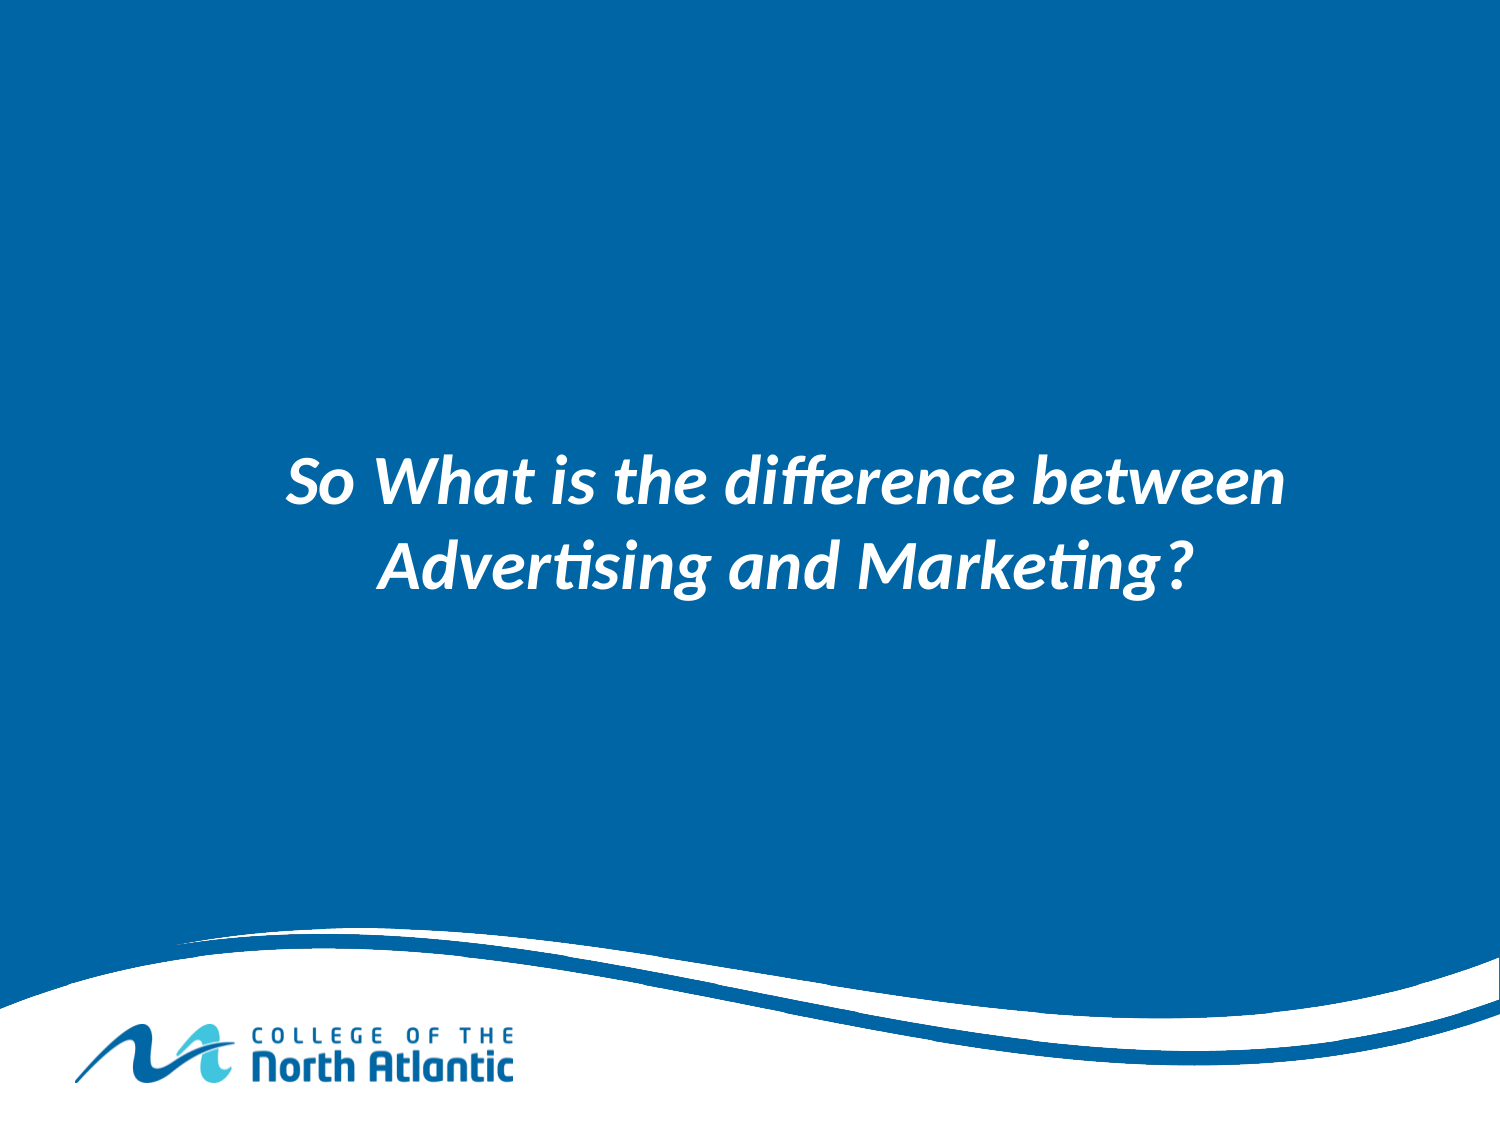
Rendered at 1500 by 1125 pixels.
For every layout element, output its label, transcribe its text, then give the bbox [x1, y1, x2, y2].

picture [0, 928, 1500, 1125]
title So What is the difference between Advertising and Marketing? [262, 425, 1313, 613]
